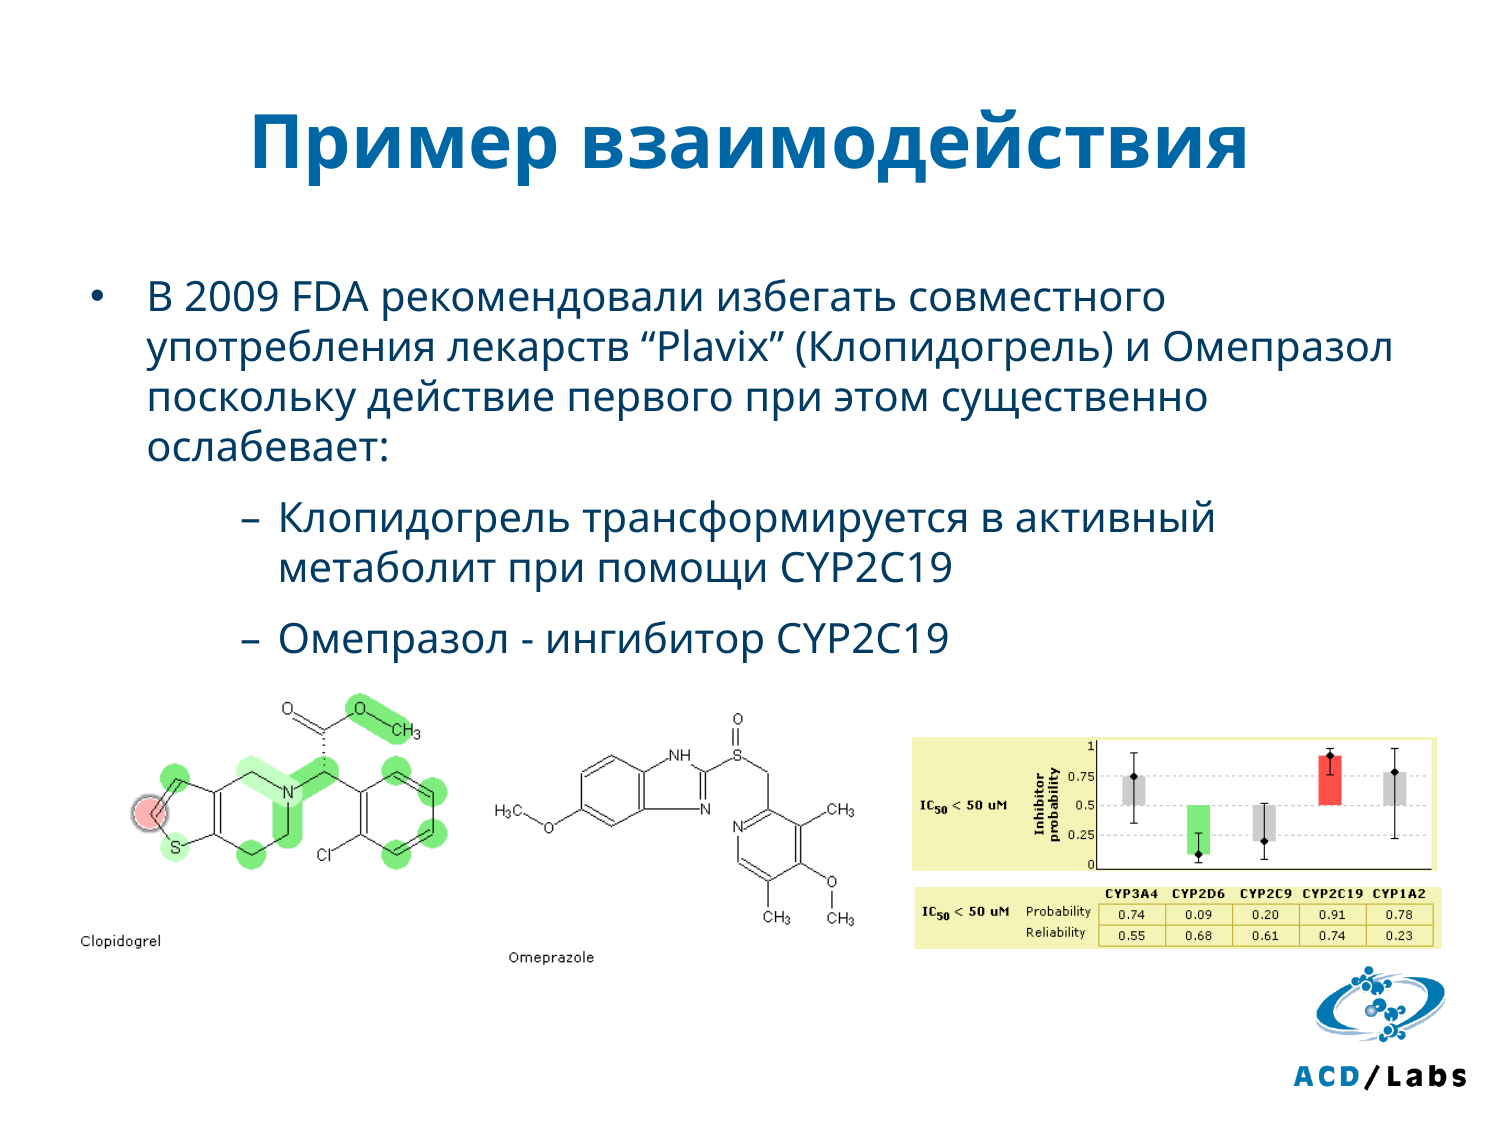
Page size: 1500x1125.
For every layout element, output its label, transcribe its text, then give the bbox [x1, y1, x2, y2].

picture [74, 637, 864, 1001]
picture [1293, 964, 1471, 1101]
picture [912, 737, 1437, 876]
picture [1385, 1006, 1397, 1012]
list В 2009 FDA рекомендовали избегать совместного употребления лекарств “Plavix” (Клопидогрель) и Омепразол поскольку действие первого при этом существенно ослабевает: Клопидогрель трансформируется в активный метаболит при помощи CYP2C19 Омепразол - ингибитор CYP2C19 [74, 262, 1426, 1006]
picture [914, 887, 1442, 949]
title Пример взаимодействия [74, 44, 1426, 233]
